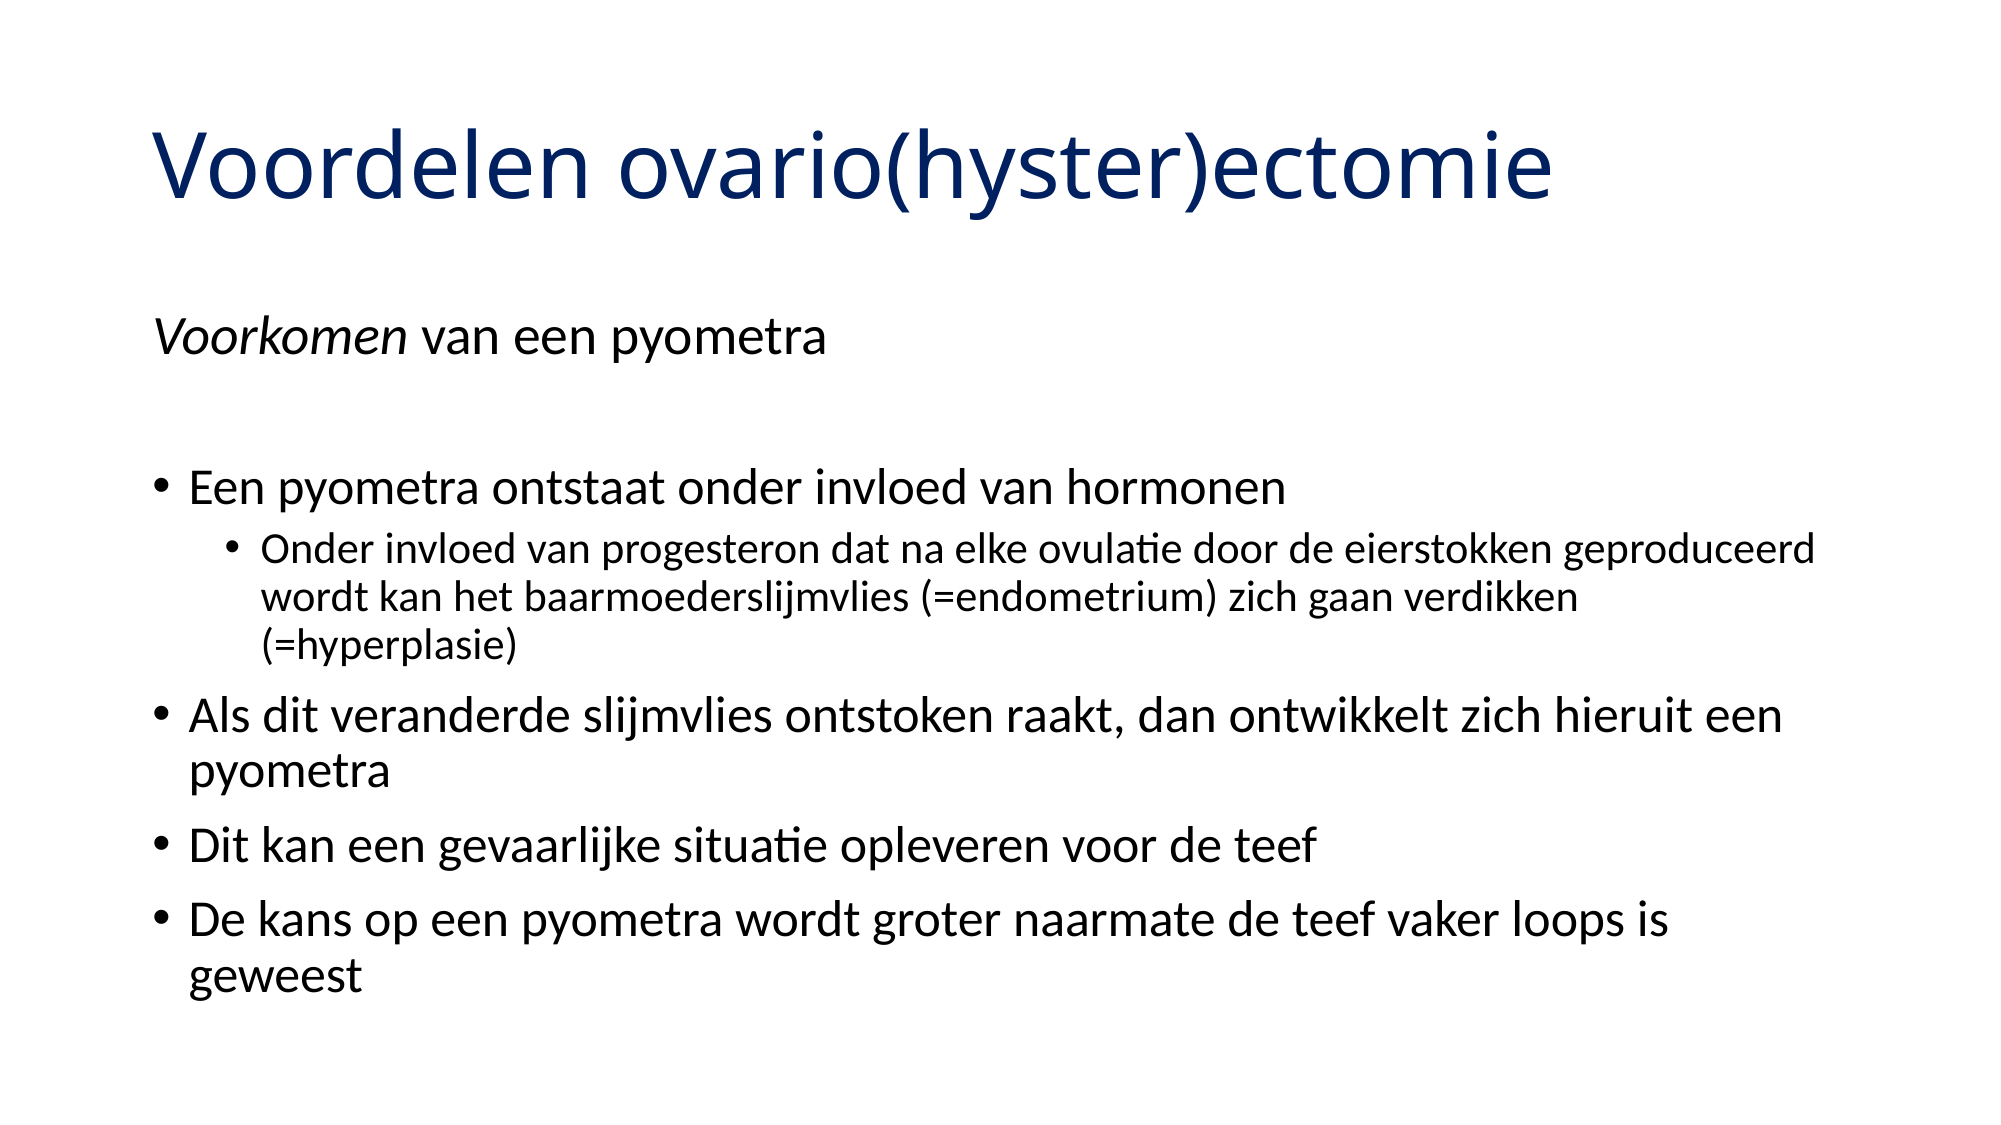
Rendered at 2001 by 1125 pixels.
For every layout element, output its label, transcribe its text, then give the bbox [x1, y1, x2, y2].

list Voorkomen van een pyometra Een pyometra ontstaat onder invloed van hormonen Onder invloed van progesteron dat na elke ovulatie door de eierstokken geproduceerd wordt kan het baarmoederslijmvlies (=endometrium) zich gaan verdikken (=hyperplasie) Als dit veranderde slijmvlies ontstoken raakt, dan ontwikkelt zich hieruit een pyometra Dit kan een gevaarlijke situatie opleveren voor de teef De kans op een pyometra wordt groter naarmate de teef vaker loops is geweest [137, 299, 1863, 1014]
title Voordelen ovario(hyster)ectomie [137, 59, 1863, 278]
